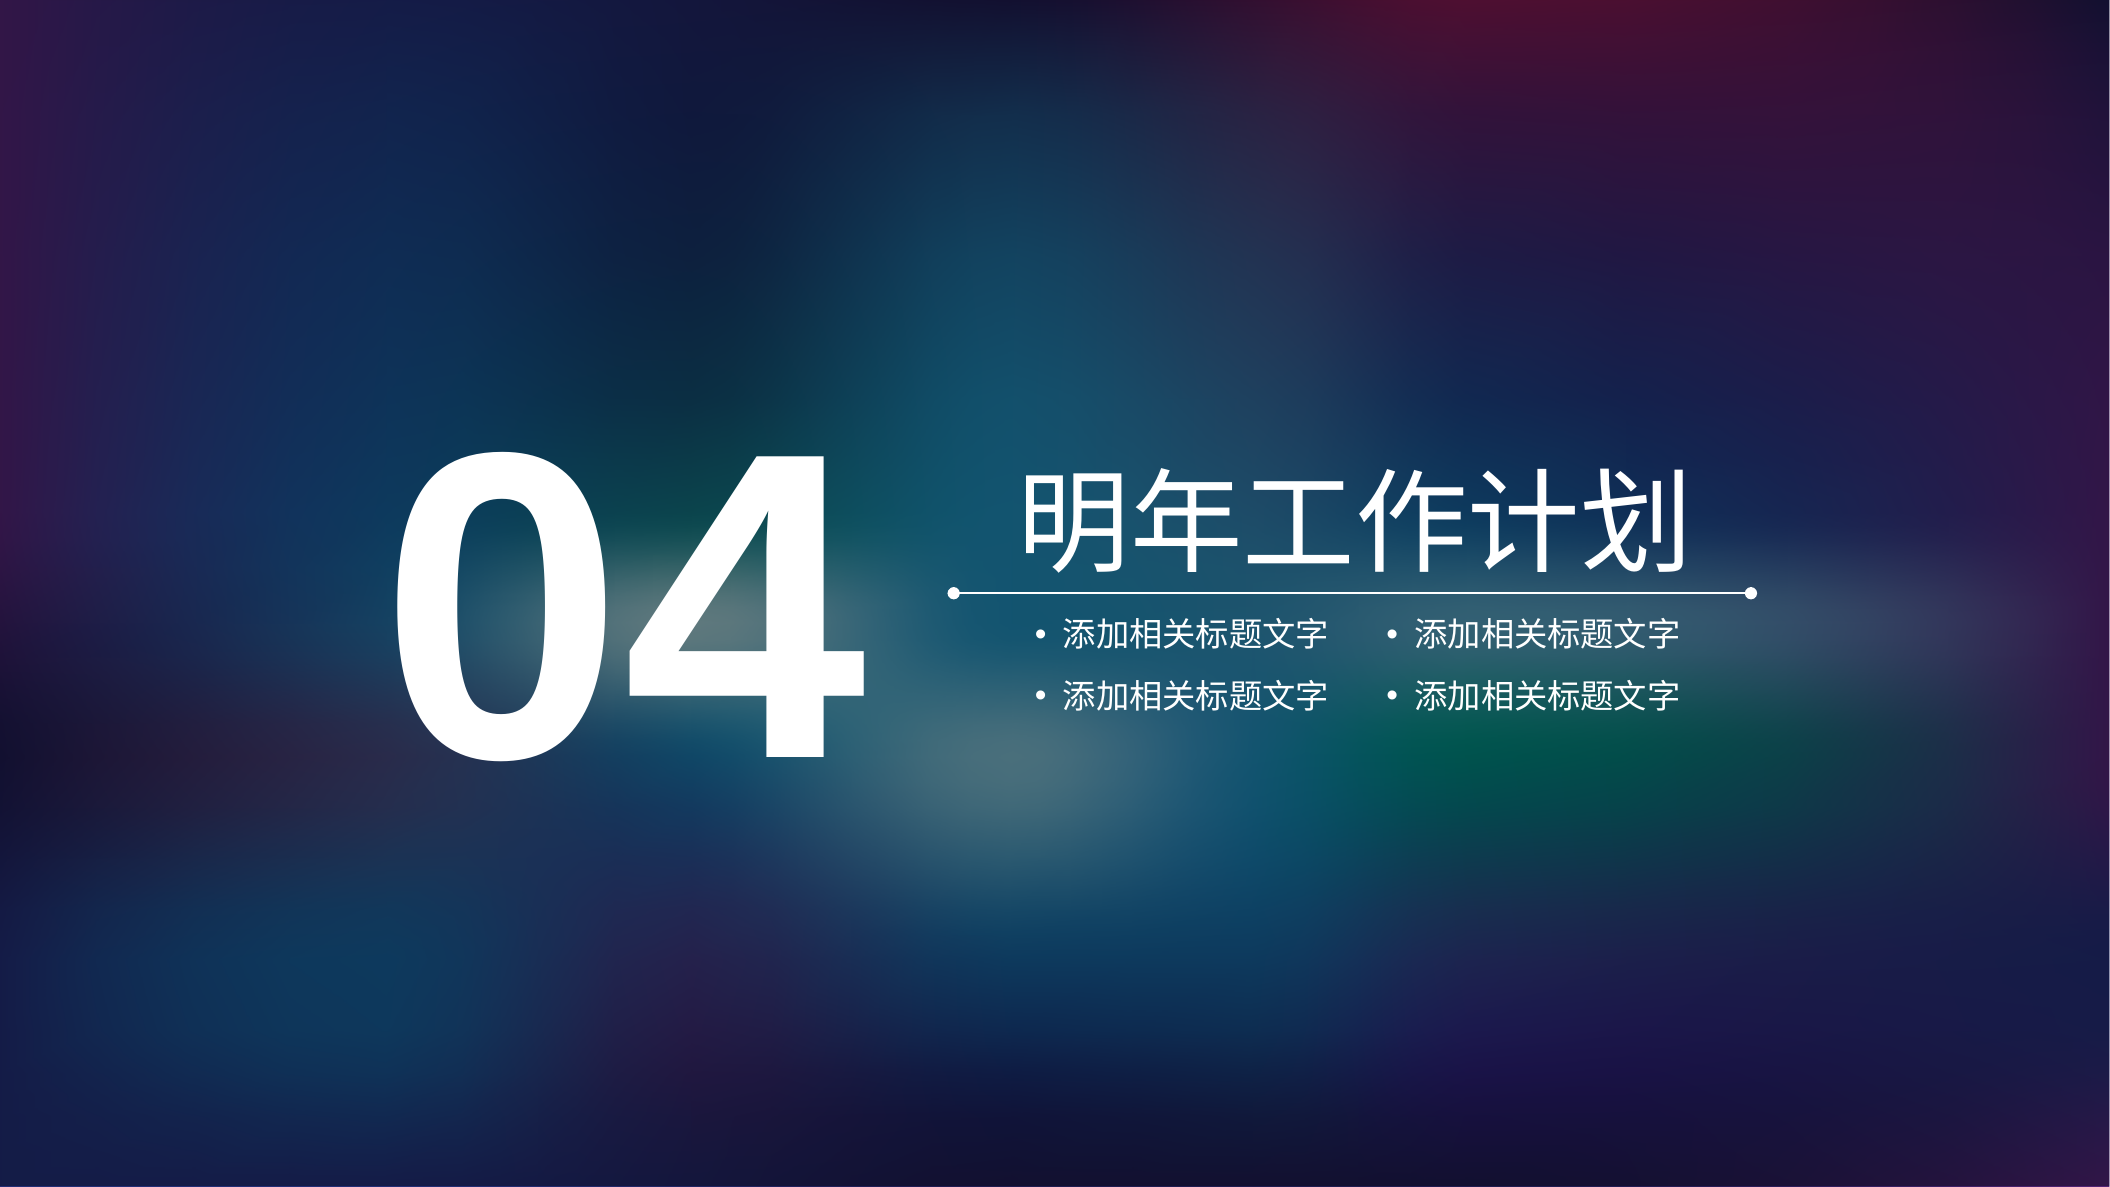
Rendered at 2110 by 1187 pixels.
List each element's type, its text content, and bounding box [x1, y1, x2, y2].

text_box 添加相关标题文字 [1371, 667, 1696, 723]
text_box 04 [259, 320, 988, 846]
text_box 添加相关标题文字 [1019, 606, 1344, 661]
text_box 明年工作计划 [1017, 450, 1751, 586]
picture [0, 0, 2110, 1187]
text_box 添加相关标题文字 [1371, 606, 1696, 661]
text_box 添加相关标题文字 [1019, 667, 1344, 723]
